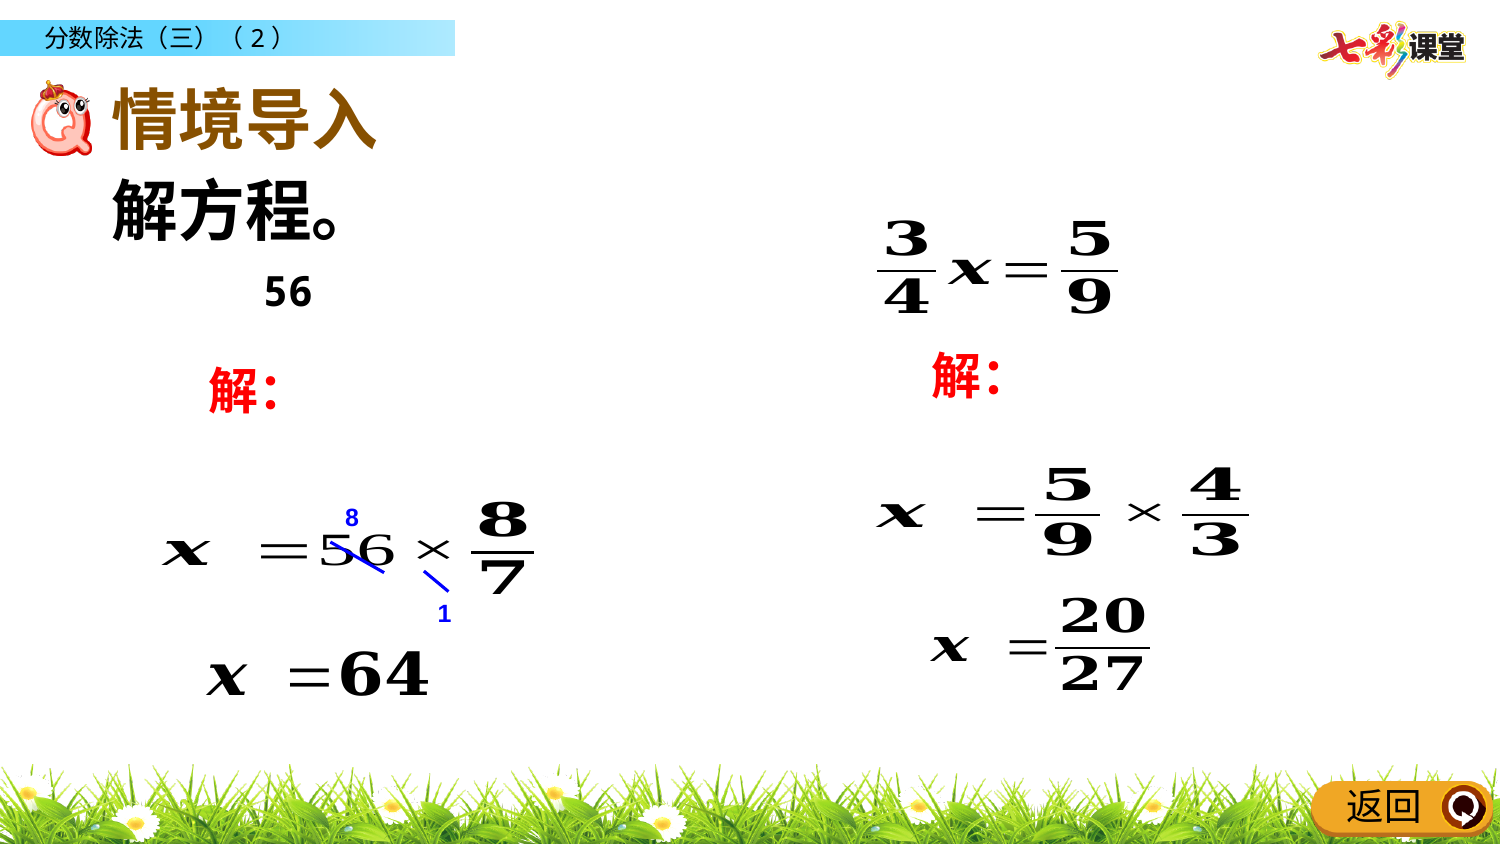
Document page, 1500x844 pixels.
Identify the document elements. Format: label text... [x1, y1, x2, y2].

text_box 1 [422, 589, 490, 635]
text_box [330, 541, 385, 573]
text_box 情境导入 [100, 72, 404, 164]
text_box 8 [330, 494, 397, 540]
picture [0, 764, 1500, 844]
picture [1316, 20, 1468, 80]
text_box 解方程。 [96, 141, 467, 257]
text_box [423, 570, 449, 592]
picture [31, 80, 92, 156]
